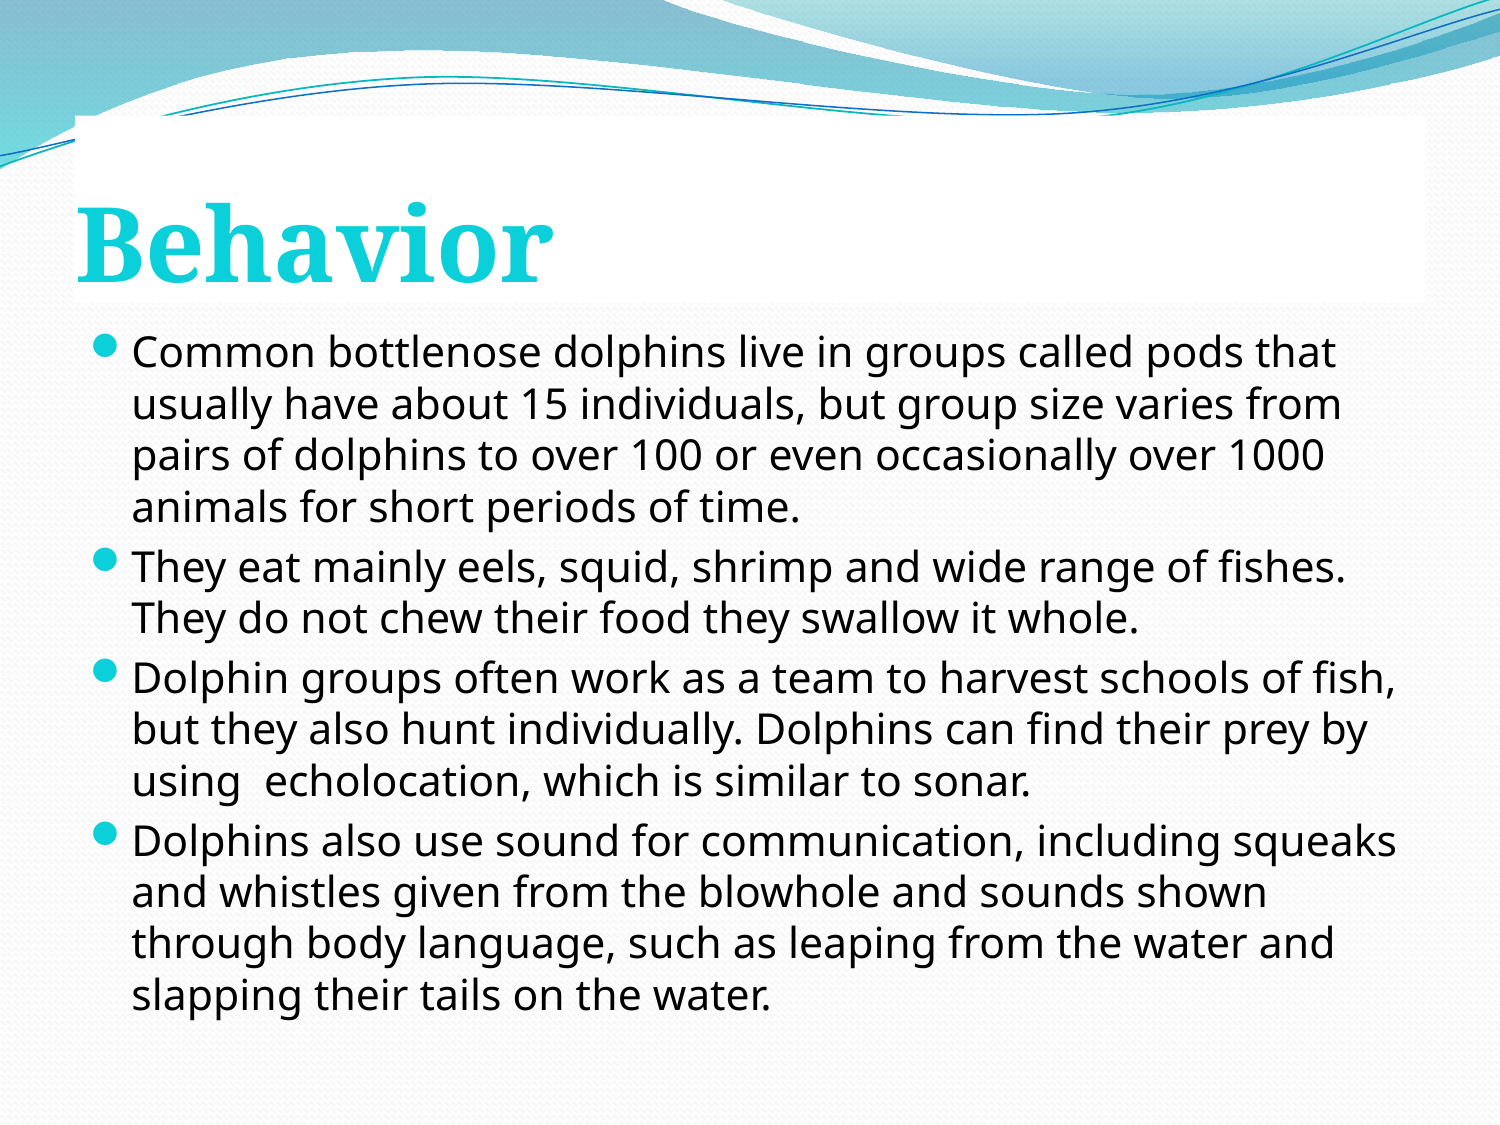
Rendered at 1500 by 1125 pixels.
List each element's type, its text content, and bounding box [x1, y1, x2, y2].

title Behavior [73, 113, 1427, 305]
list Common bottlenose dolphins live in groups called pods that usually have about 15 individuals, but group size varies from pairs of dolphins to over 100 or even occasionally over 1000 animals for short periods of time. They eat mainly eels, squid, shrimp and wide range of fishes. They do not chew their food they swallow it whole. Dolphin groups often work as a team to harvest schools of fish, but they also hunt individually. Dolphins can find their prey by using echolocation, which is similar to sonar. Dolphins also use sound for communication, including squeaks and whistles given from the blowhole and sounds shown through body language, such as leaping from the water and slapping their tails on the water. [75, 317, 1425, 1038]
